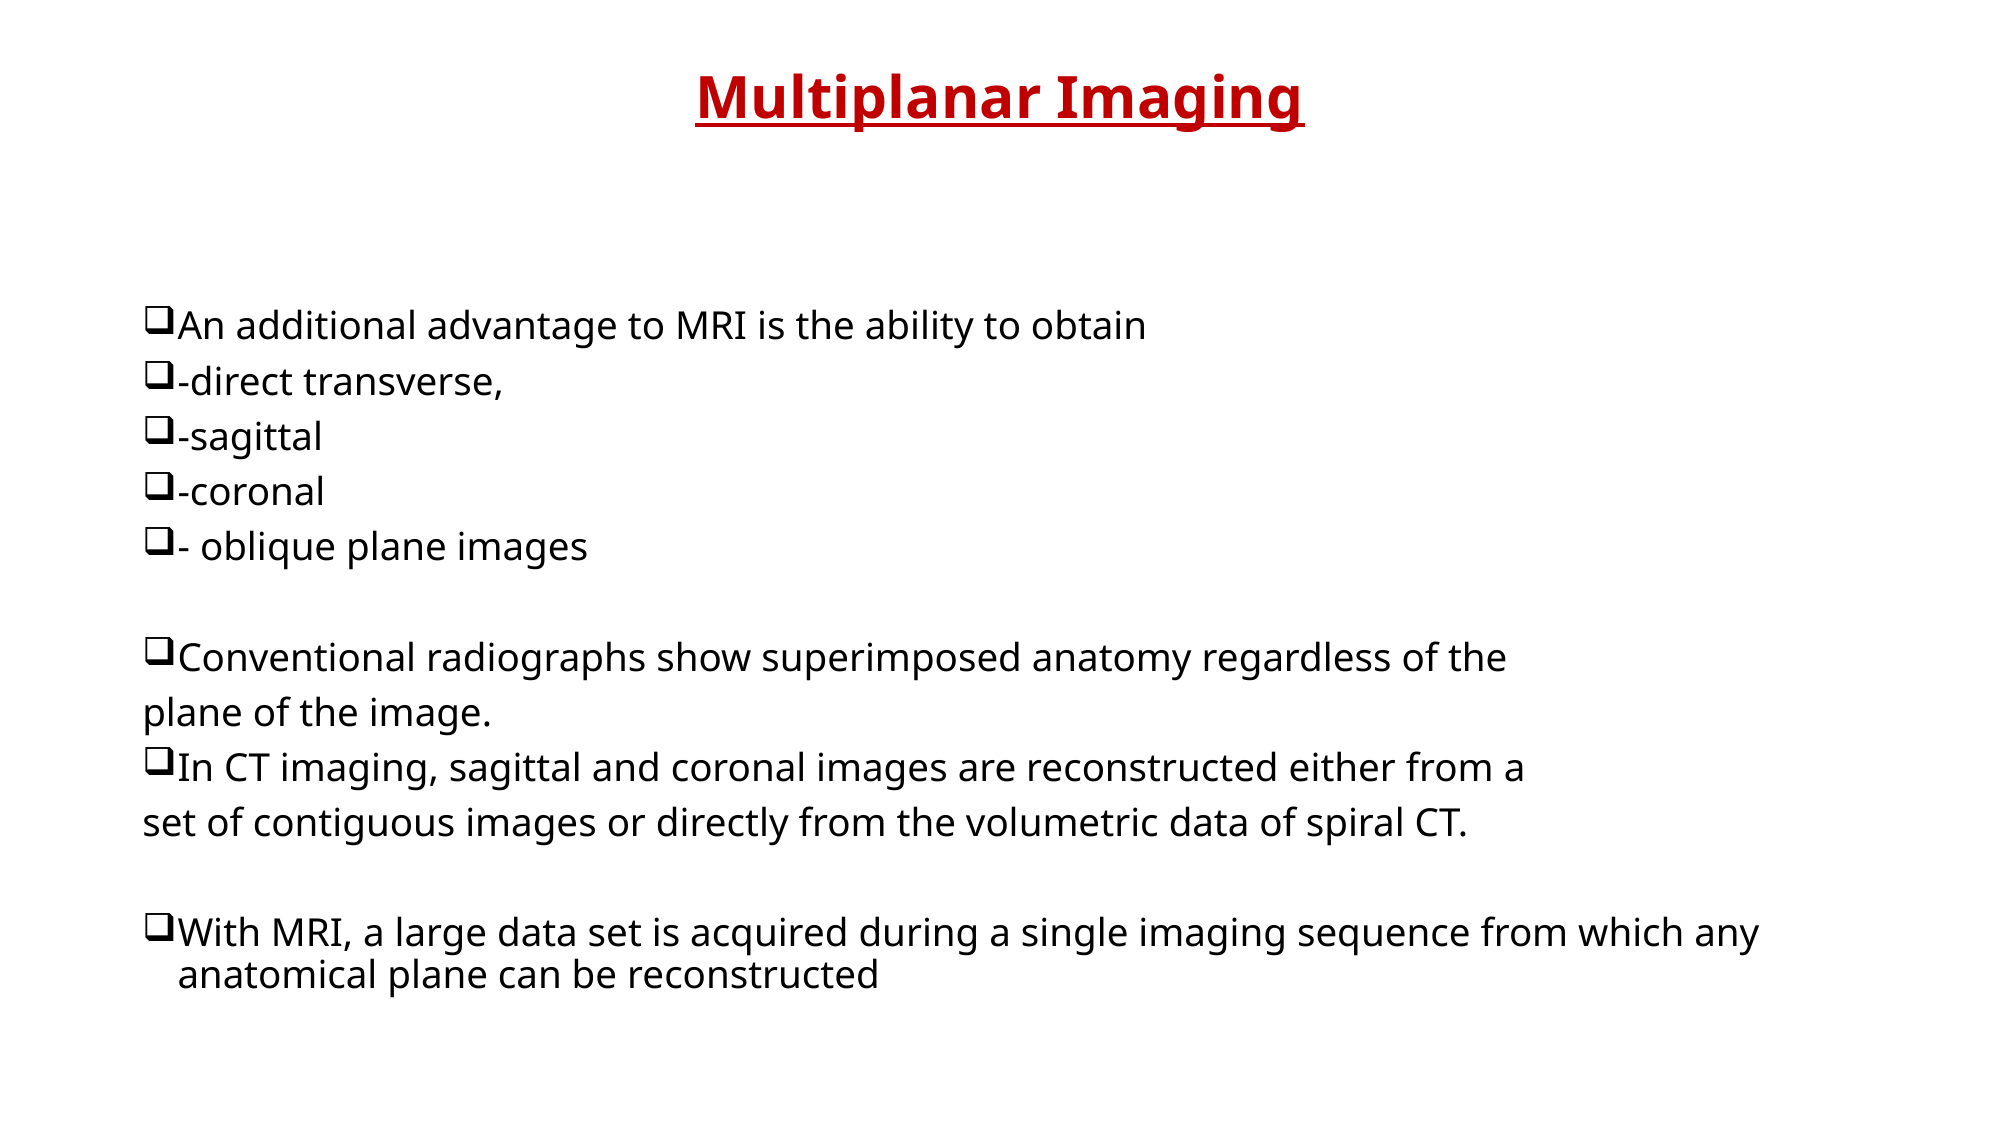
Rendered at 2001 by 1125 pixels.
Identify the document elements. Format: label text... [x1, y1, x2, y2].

list An additional advantage to MRI is the ability to obtain -direct transverse, -sagittal -coronal - oblique plane images Conventional radiographs show superimposed anatomy regardless of the plane of the image. In CT imaging, sagittal and coronal images are reconstructed either from a set of contiguous images or directly from the volumetric data of spiral CT. With MRI, a large data set is acquired during a single imaging sequence from which any anatomical plane can be reconstructed [127, 299, 1920, 1014]
title Multiplanar Imaging [137, 59, 1863, 209]
